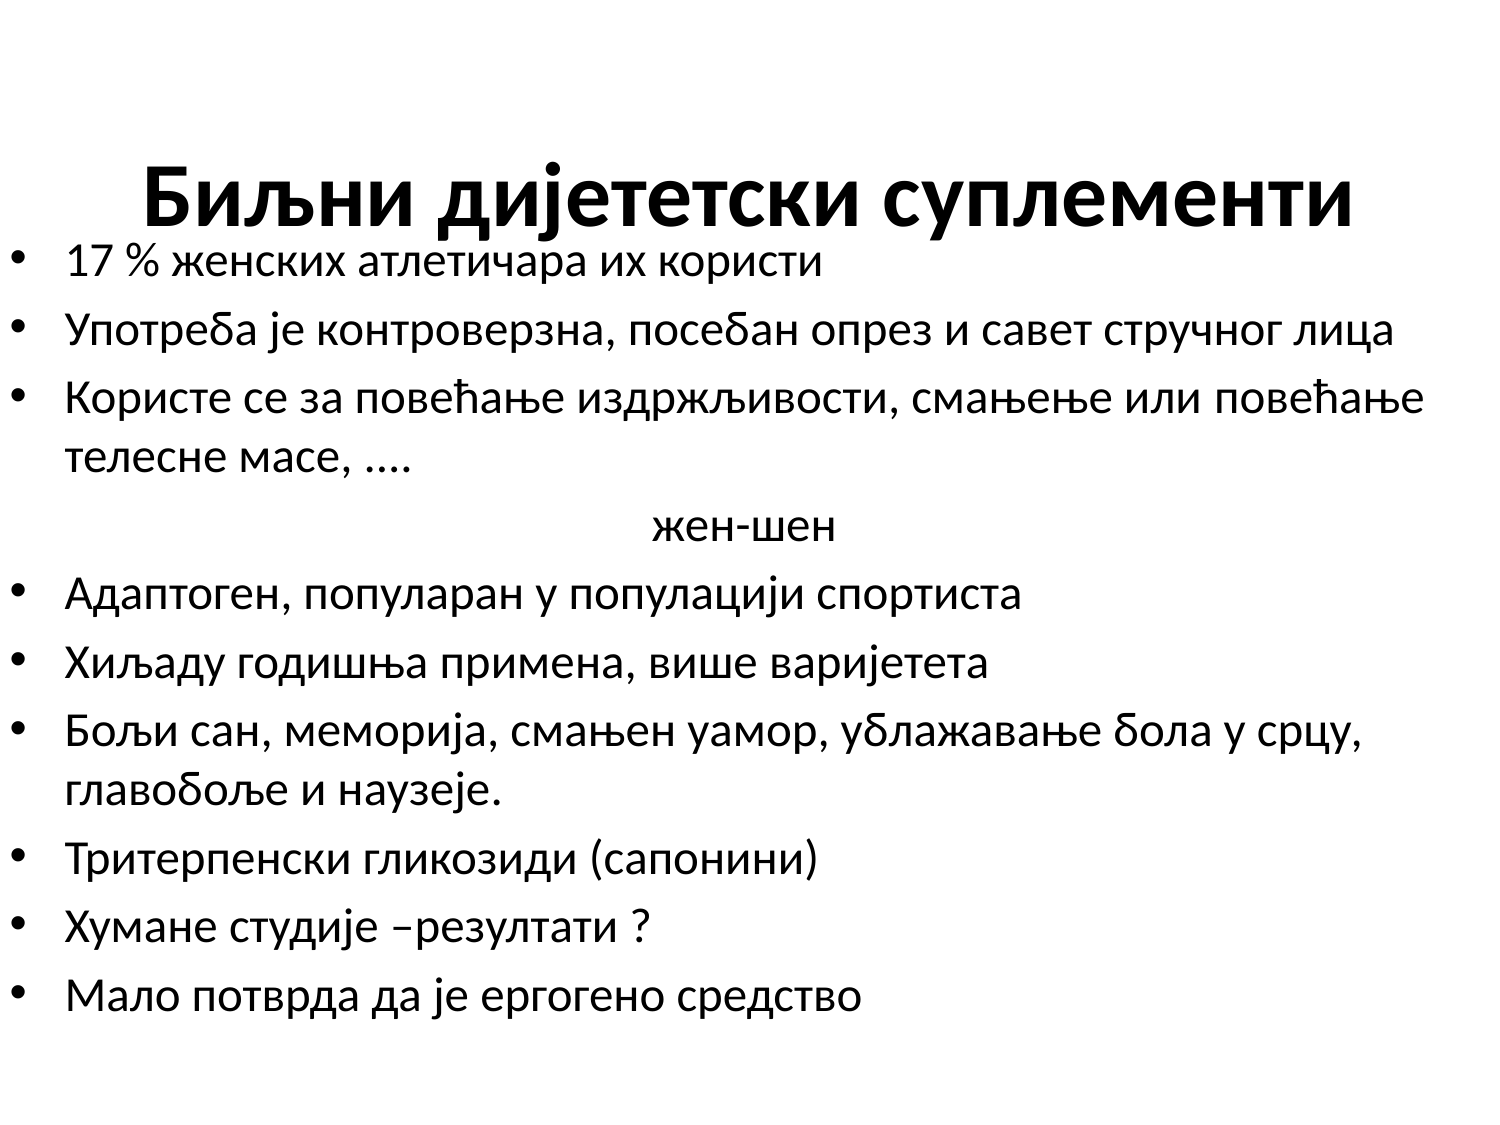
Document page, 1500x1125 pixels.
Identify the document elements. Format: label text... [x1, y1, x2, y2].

list 17 % женских атлетичара их користи Употреба је контроверзна, посебан опрез и савет стручног лица Користе се за повећање издржљивости, смањење или повећање телесне масе, .... жен-шен Адаптоген, популаран у популацији спортиста Хиљаду годишња примена, више варијетета Бољи сан, меморија, смањен yамор, ублажавање бола у срцу, главобоље и наузеје. Тритерпенски гликозиди (сапонини) Хумане студије –резултати ? Мало потврда да је ергогено средство [0, 220, 1495, 1033]
title Биљни дијететски суплементи [0, 101, 1500, 277]
